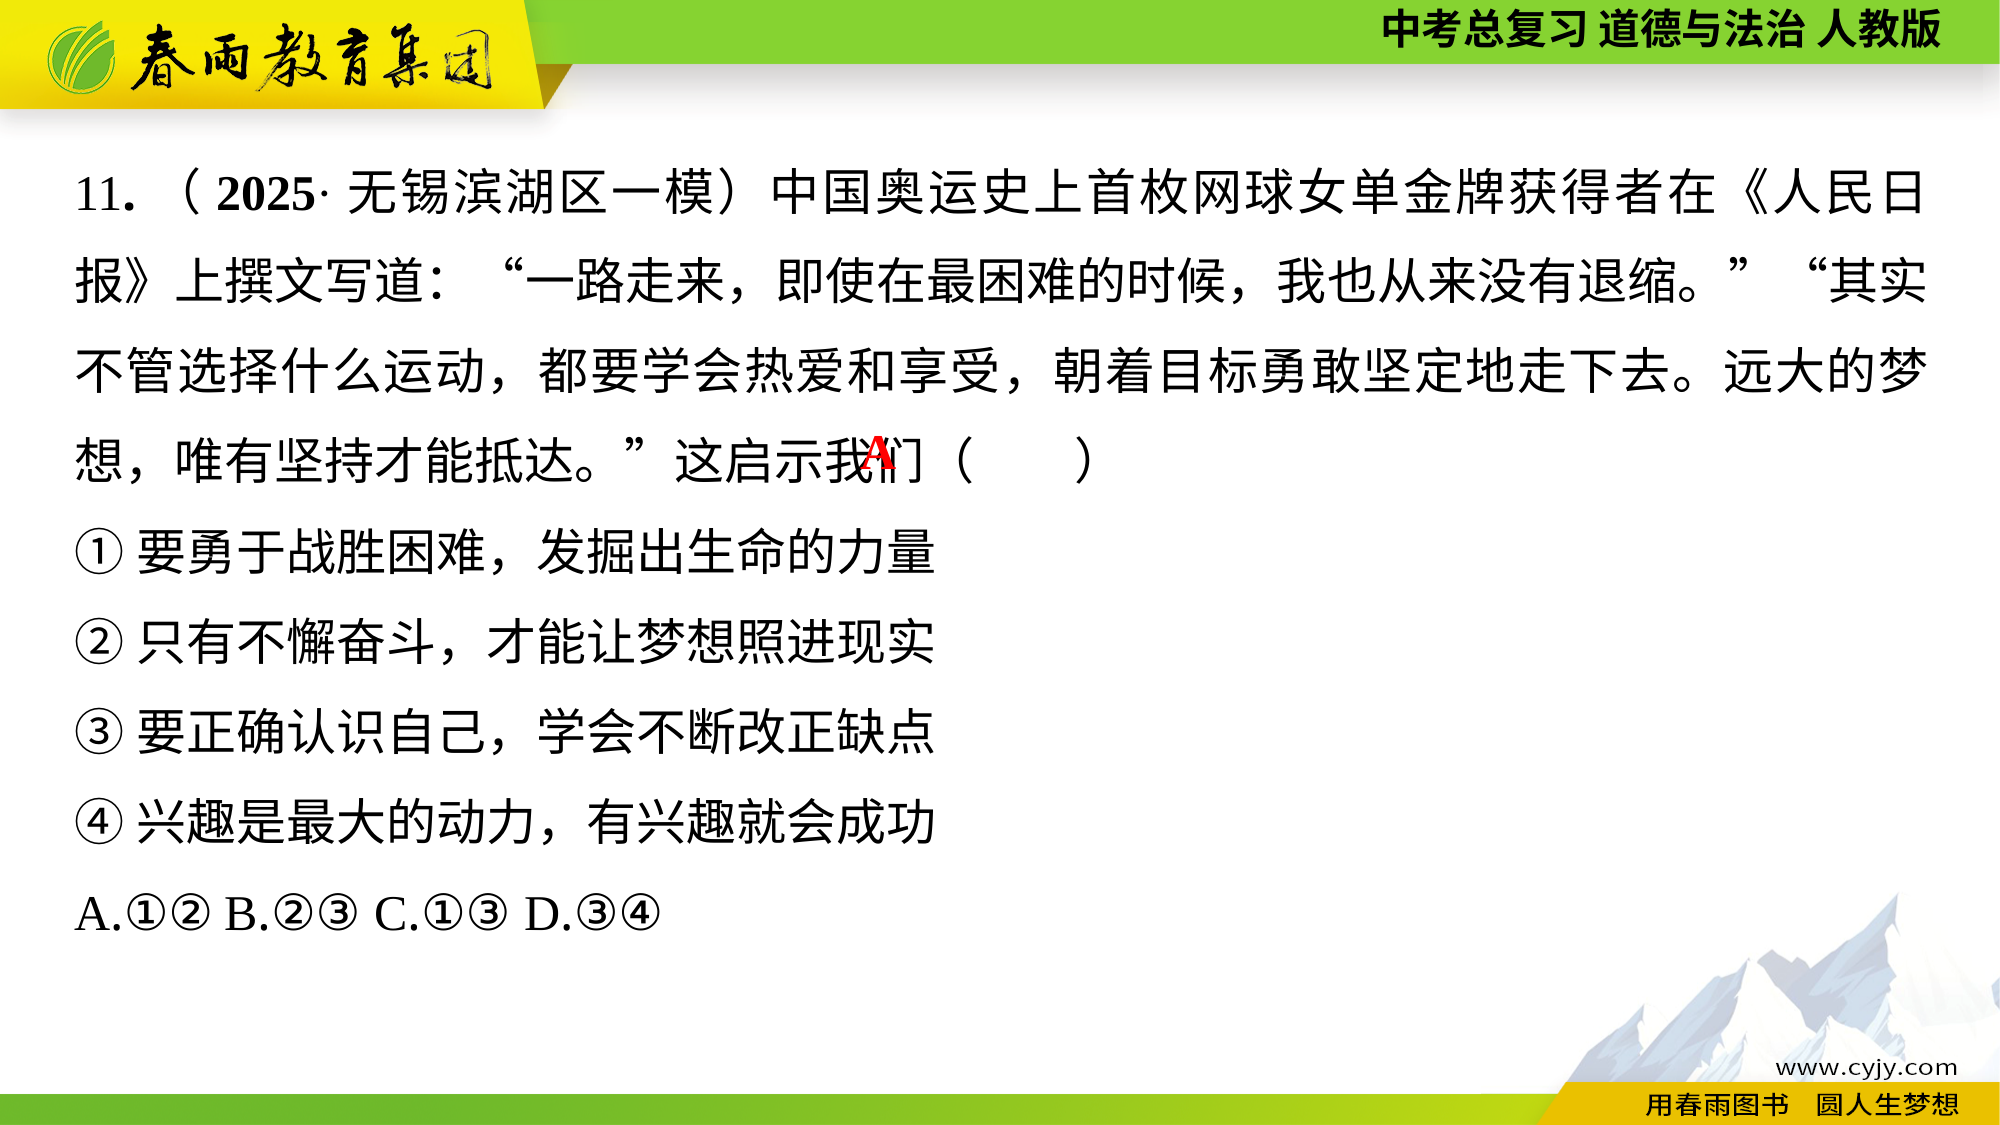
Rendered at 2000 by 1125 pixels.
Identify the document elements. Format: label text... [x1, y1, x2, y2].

text_box A [845, 412, 912, 487]
list 11.（2025·无锡滨湖区一模）中国奥运史上首枚网球女单金牌获得者在《人民日报》上撰文写道：“一路走来，即使在最困难的时候，我也从来没有退缩。”“其实不管选择什么运动，都要学会热爱和享受，朝着目标勇敢坚定地走下去。远大的梦想，唯有坚持才能抵达。”这启示我们（ ） ①要勇于战胜困难，发掘出生命的力量 ②只有不懈奋斗，才能让梦想照进现实 ③要正确认识自己，学会不断改正缺点 ④兴趣是最大的动力，有兴趣就会成功 A.①② B.②③ C.①③ D.③④ [59, 122, 1944, 956]
picture [0, 0, 2000, 1125]
